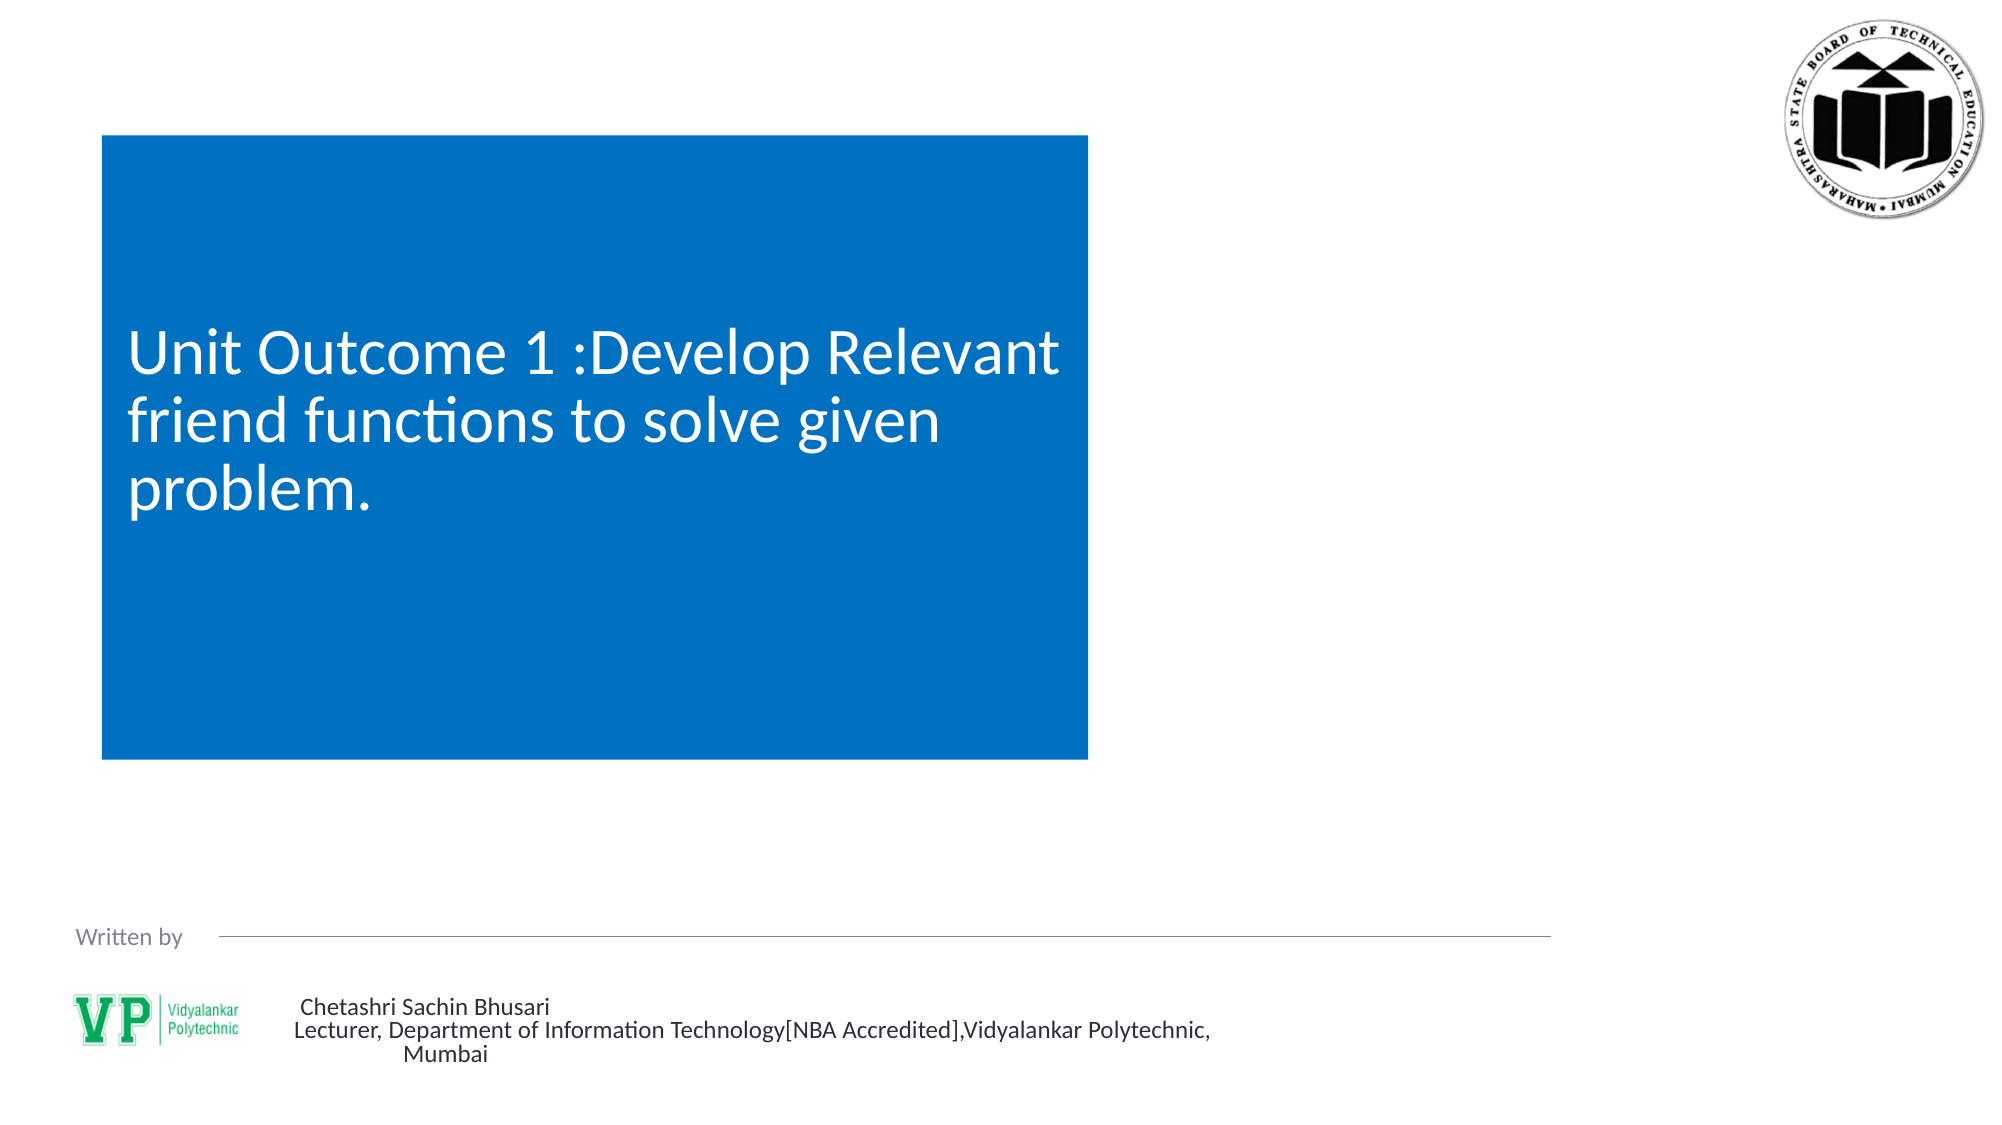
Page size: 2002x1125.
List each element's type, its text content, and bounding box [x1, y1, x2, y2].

picture [1764, 0, 2001, 237]
list Chetashri Sachin Bhusari [246, 990, 717, 1020]
picture [68, 990, 246, 1050]
list Lecturer, Department of Information Technology[NBA Accredited],Vidyalankar Polytechnic, Mumbai [288, 1019, 1226, 1078]
title Unit Outcome 1 :Develop Relevant friend functions to solve given problem. [127, 320, 1087, 482]
